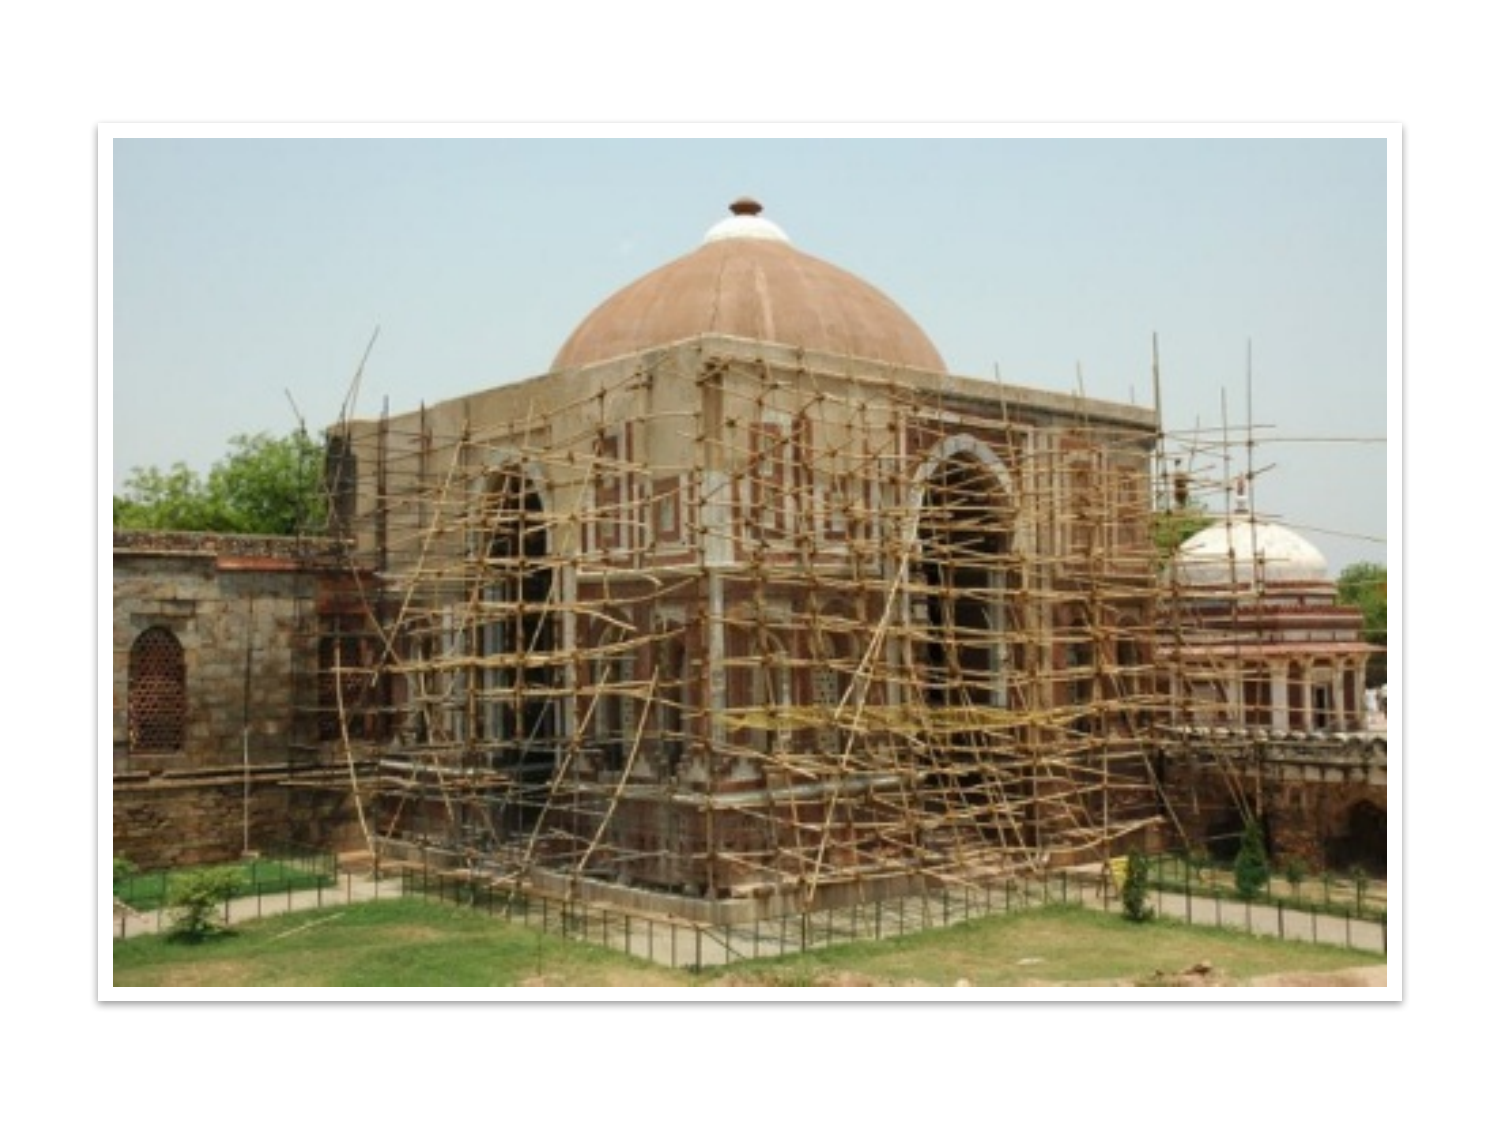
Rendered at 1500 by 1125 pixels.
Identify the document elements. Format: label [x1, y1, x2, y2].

picture [112, 137, 1388, 987]
